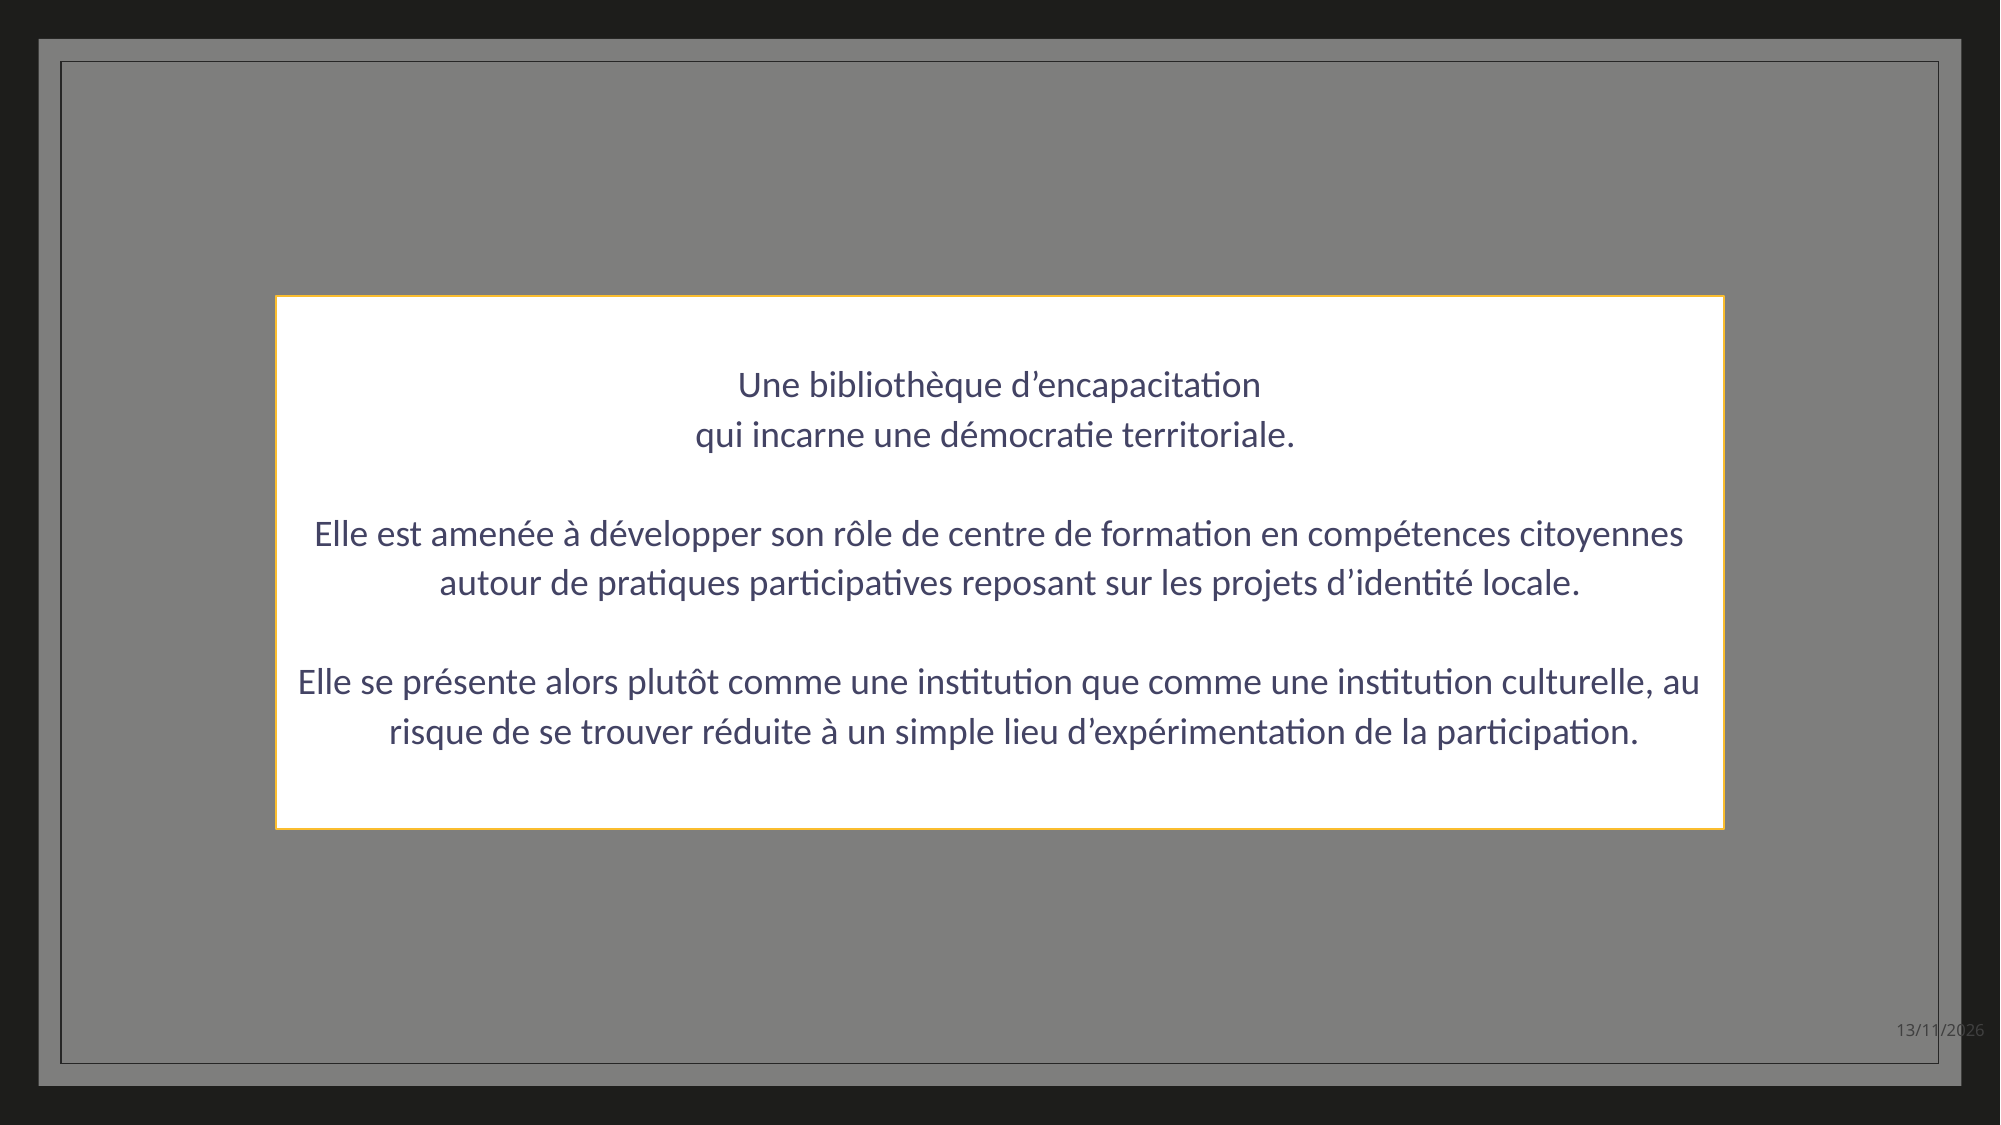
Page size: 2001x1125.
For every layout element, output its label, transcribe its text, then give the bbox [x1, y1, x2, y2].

subtitle Une bibliothèque d’encapacitation qui incarne une démocratie territoriale. Elle est amenée à développer son rôle de centre de formation en compétences citoyennes autour de pratiques participatives reposant sur les projets d’identité locale. Elle se présente alors plutôt comme une institution que comme une institution culturelle, au risque de se trouver réduite à un simple lieu d’expérimentation de la participation. [275, 295, 1725, 830]
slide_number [1660, 990, 2000, 1050]
